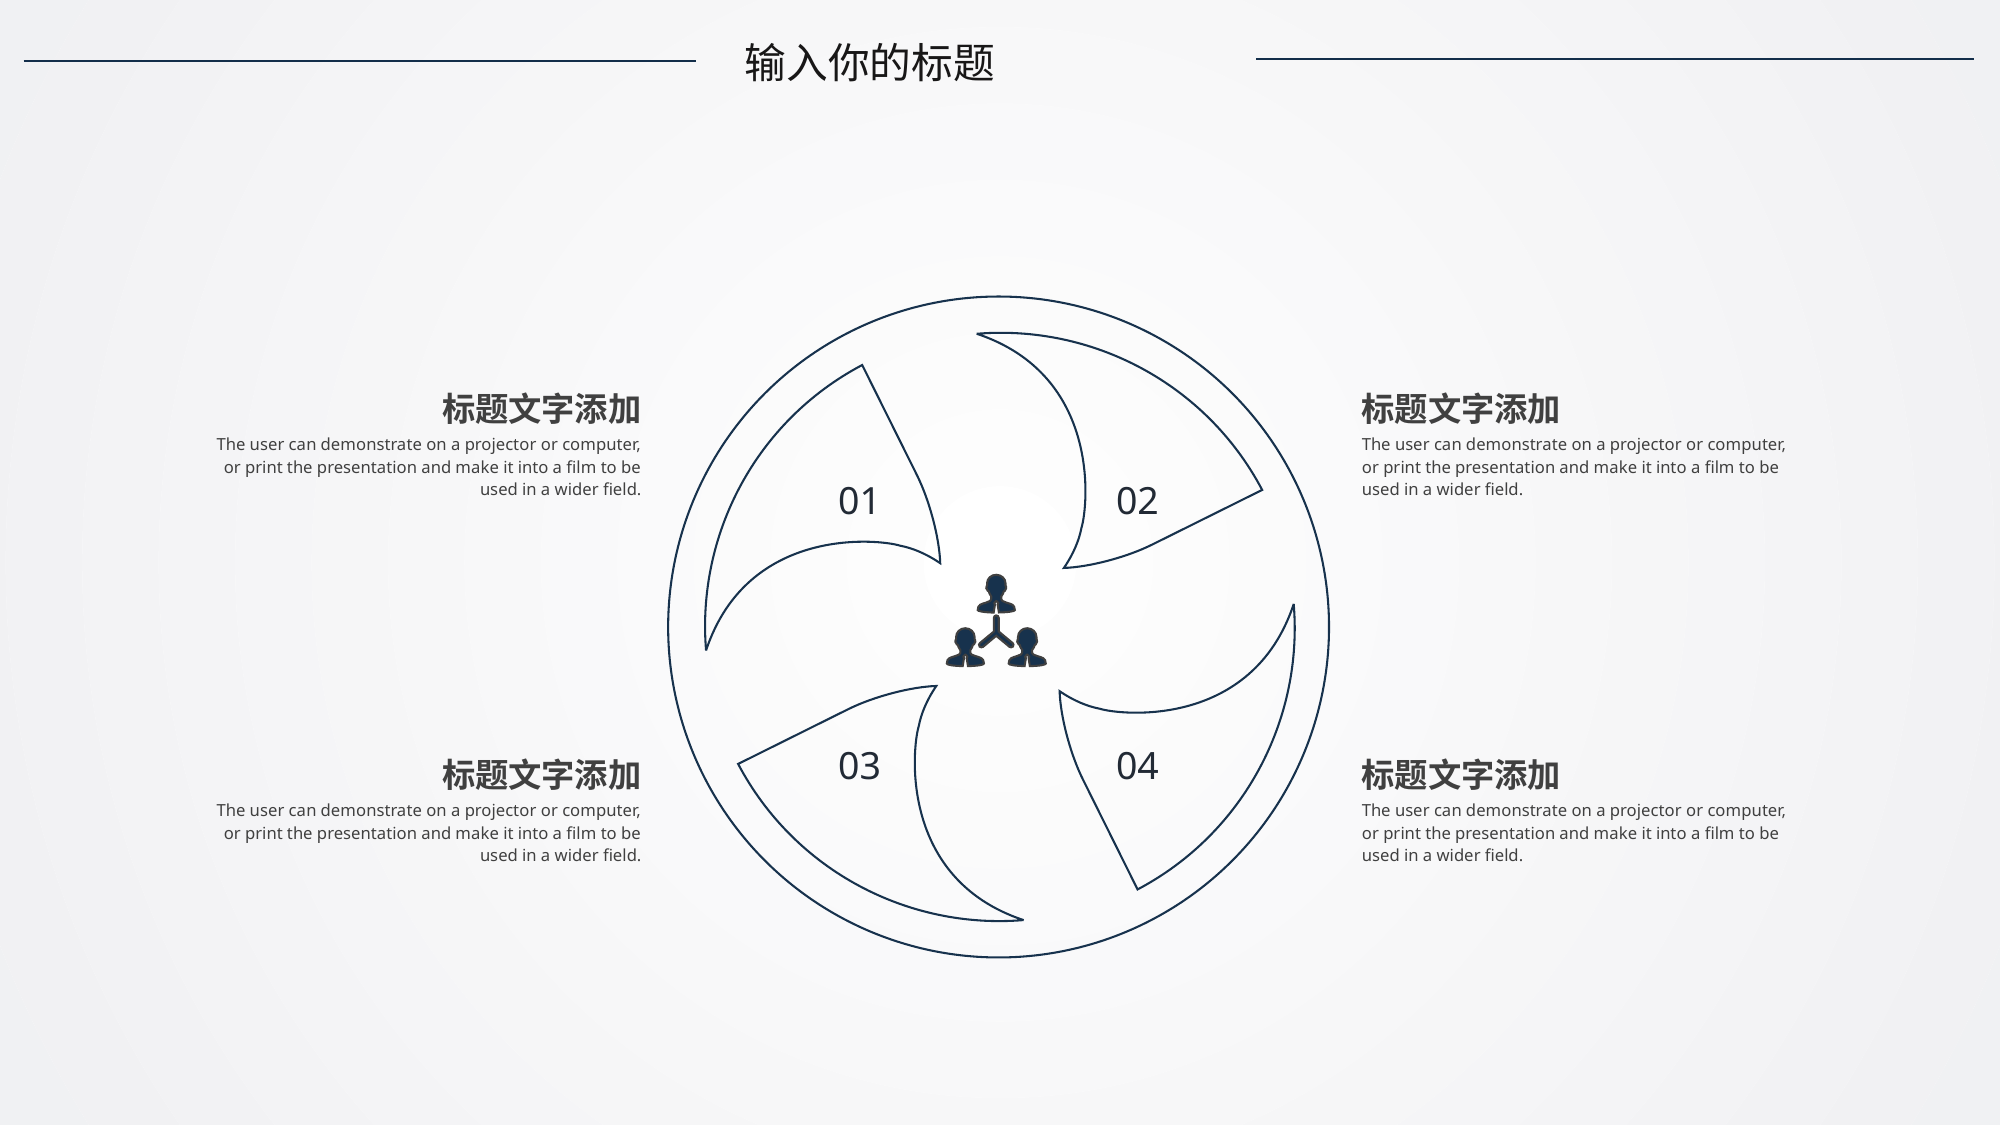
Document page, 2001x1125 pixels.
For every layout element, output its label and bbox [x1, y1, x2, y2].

text_box [23, 36, 1974, 88]
text_box [183, 372, 657, 508]
text_box [668, 296, 1330, 958]
text_box [1347, 738, 1821, 874]
text_box [183, 738, 657, 874]
text_box [1347, 372, 1821, 508]
